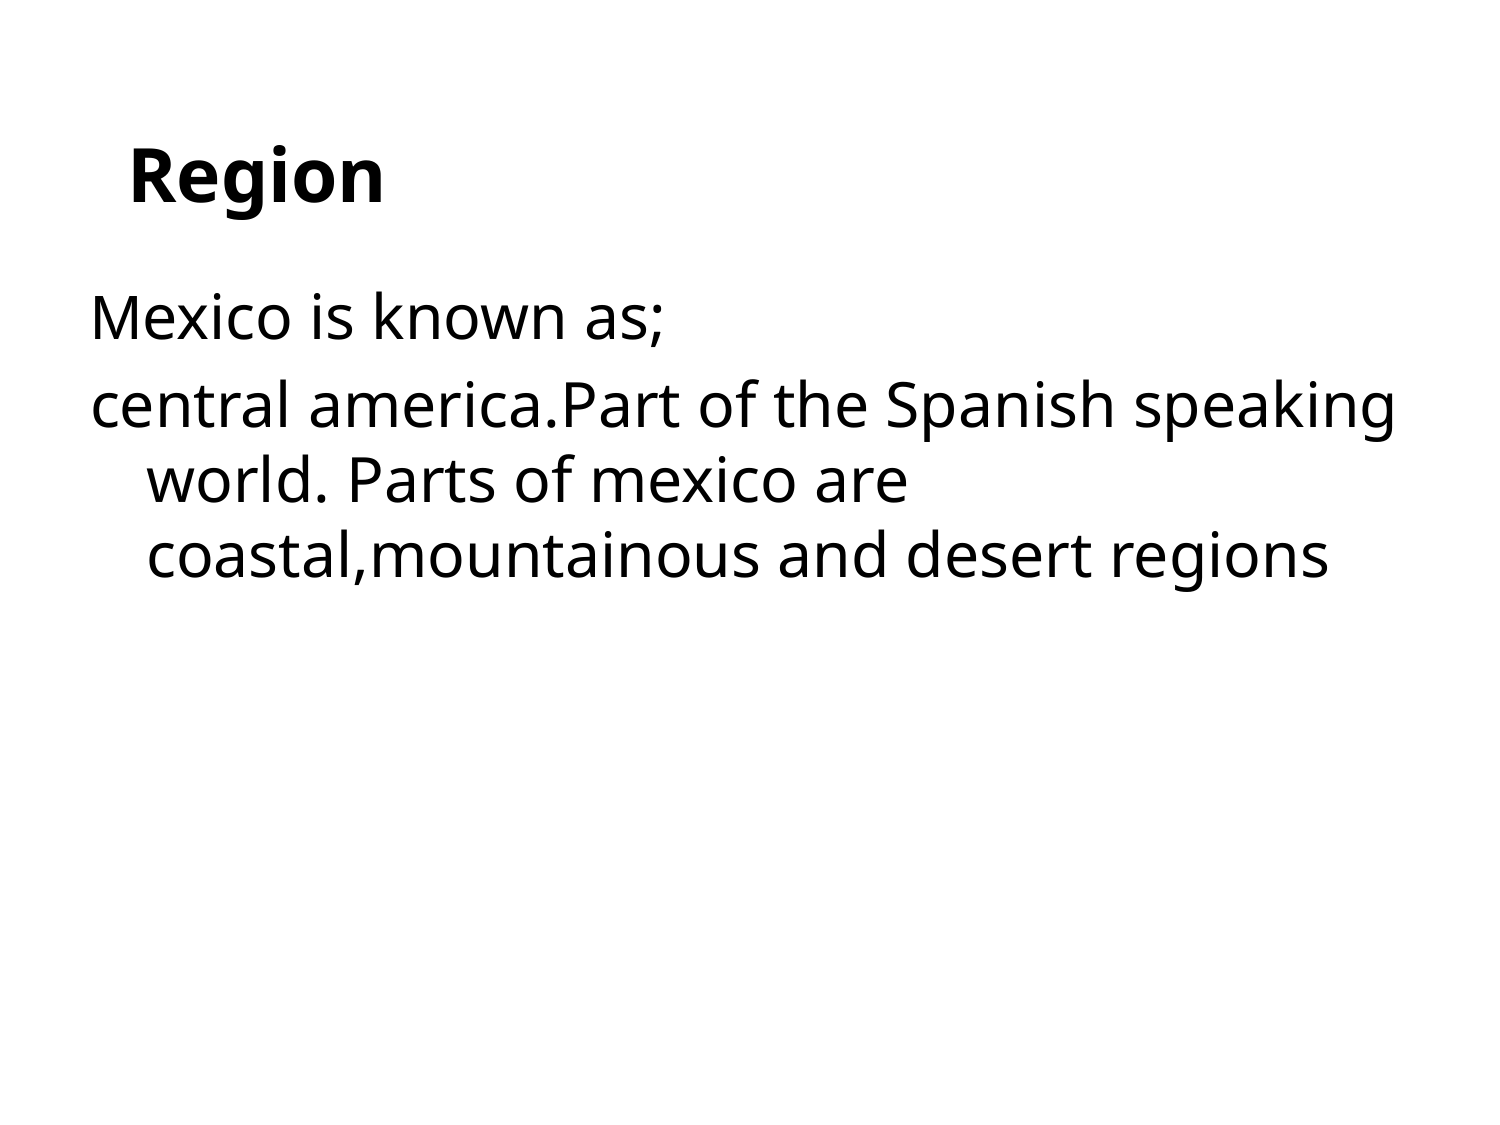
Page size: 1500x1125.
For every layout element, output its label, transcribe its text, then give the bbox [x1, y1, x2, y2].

list Mexico is known as; central america.Part of the Spanish speaking world. Parts of mexico are coastal,mountainous and desert regions [75, 262, 1425, 931]
title Region [75, 14, 1425, 233]
